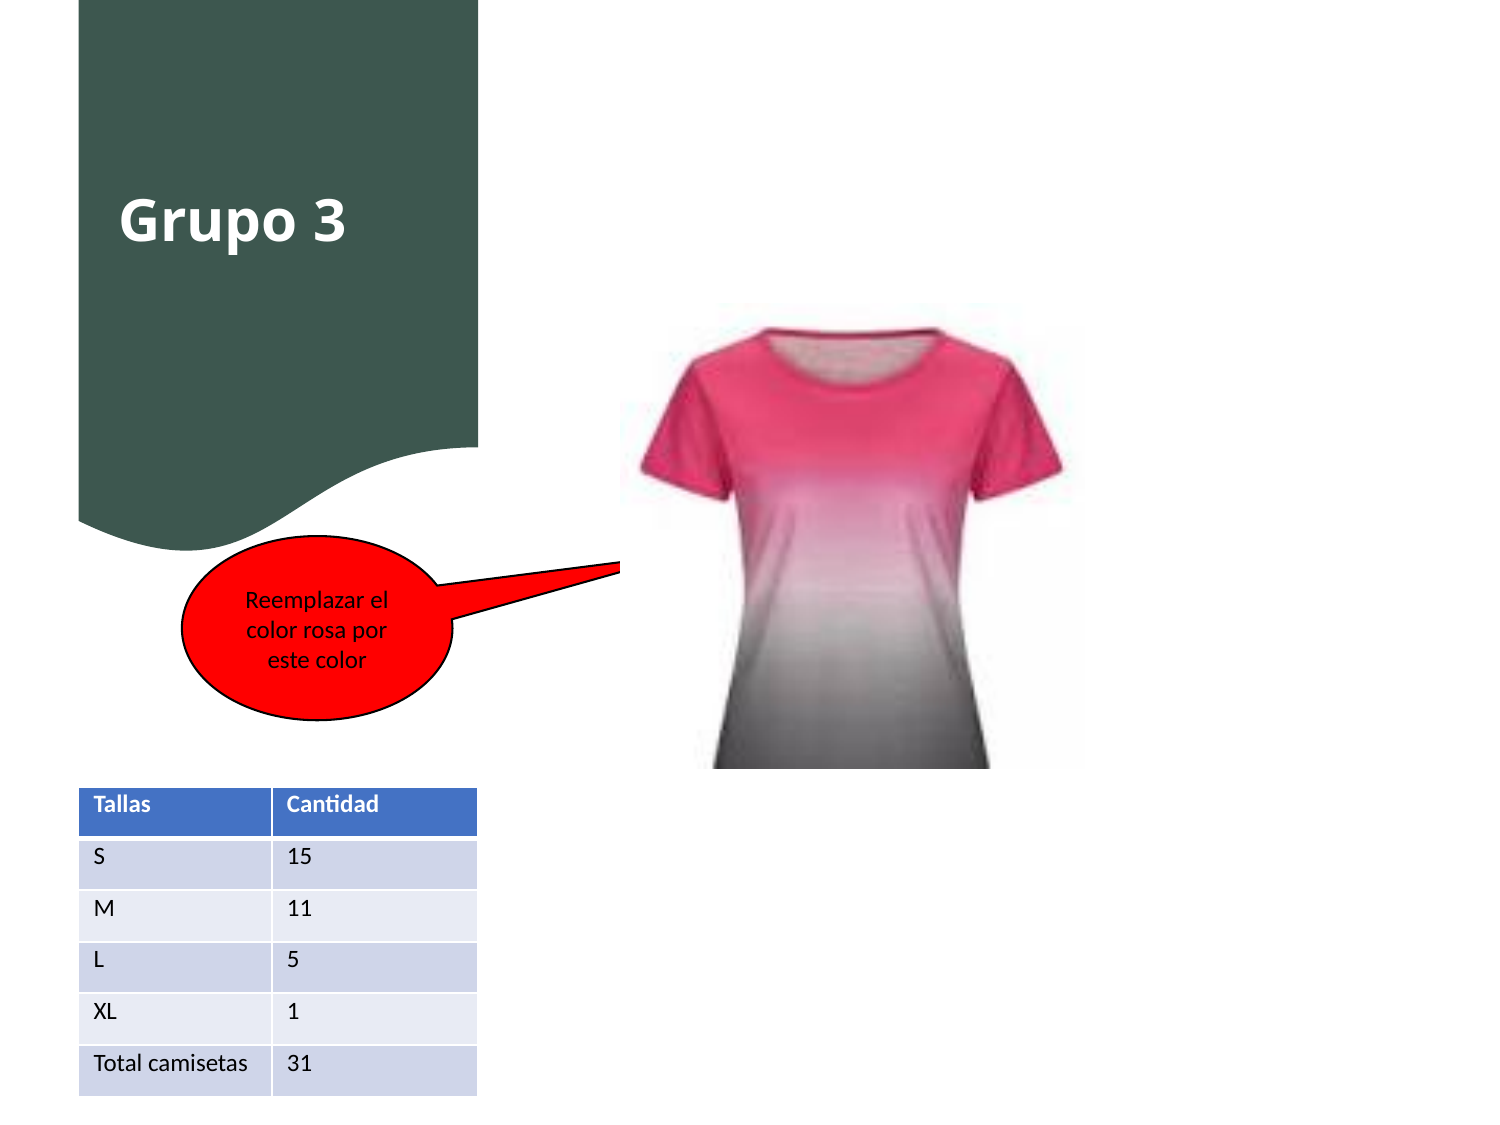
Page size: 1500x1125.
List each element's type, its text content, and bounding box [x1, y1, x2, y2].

table_cell L [79, 943, 271, 992]
text_box Grupo 3 [103, 28, 453, 417]
picture [620, 303, 1085, 769]
table_header Tallas [79, 788, 271, 836]
table_cell Total camisetas [79, 1046, 271, 1096]
table_cell 1 [273, 994, 477, 1044]
text_box Reemplazar el color rosa por este color [180, 535, 620, 722]
table_cell XL [79, 994, 271, 1044]
table_cell 11 [273, 891, 477, 941]
text_box [77, 0, 480, 552]
table_header Cantidad [273, 788, 477, 836]
table_cell 5 [273, 943, 477, 992]
table_cell 15 [273, 841, 477, 889]
table_cell M [79, 891, 271, 941]
table_cell 31 [273, 1046, 477, 1096]
table_cell S [79, 841, 271, 889]
